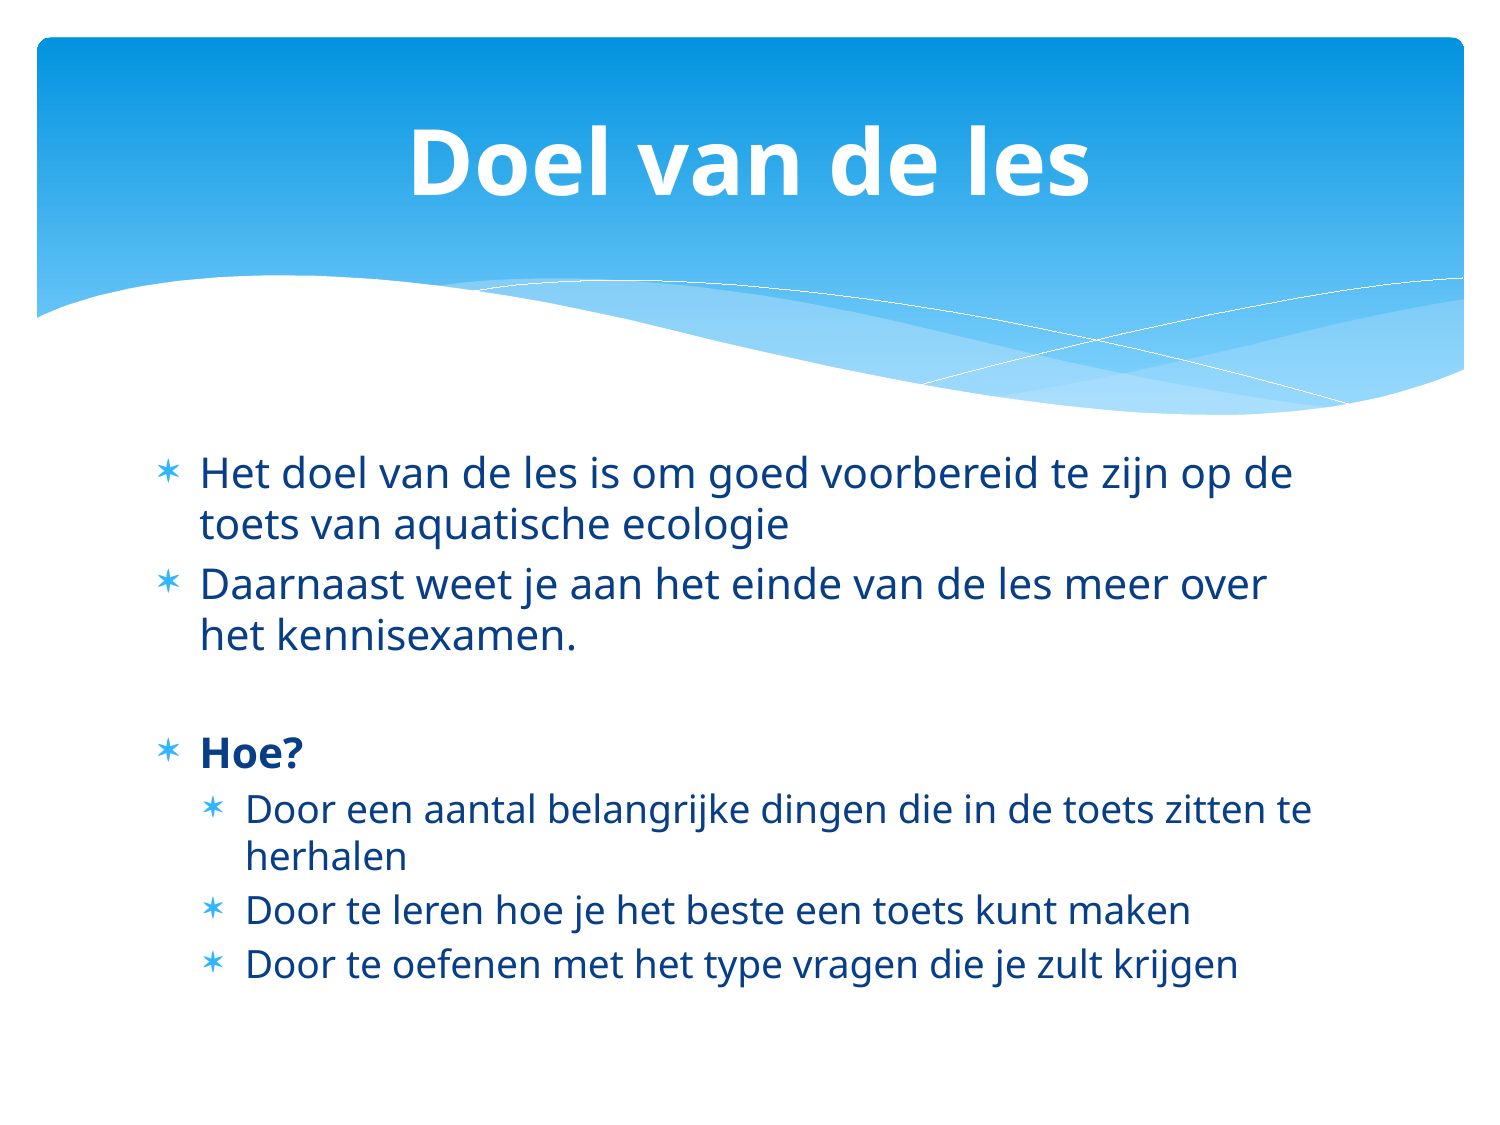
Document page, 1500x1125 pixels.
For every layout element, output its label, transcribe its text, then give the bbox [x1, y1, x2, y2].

list Het doel van de les is om goed voorbereid te zijn op de toets van aquatische ecologie Daarnaast weet je aan het einde van de les meer over het kennisexamen. Hoe? Door een aantal belangrijke dingen die in de toets zitten te herhalen Door te leren hoe je het beste een toets kunt maken Door te oefenen met het type vragen die je zult krijgen [143, 438, 1359, 1005]
title Doel van de les [75, 55, 1425, 261]
